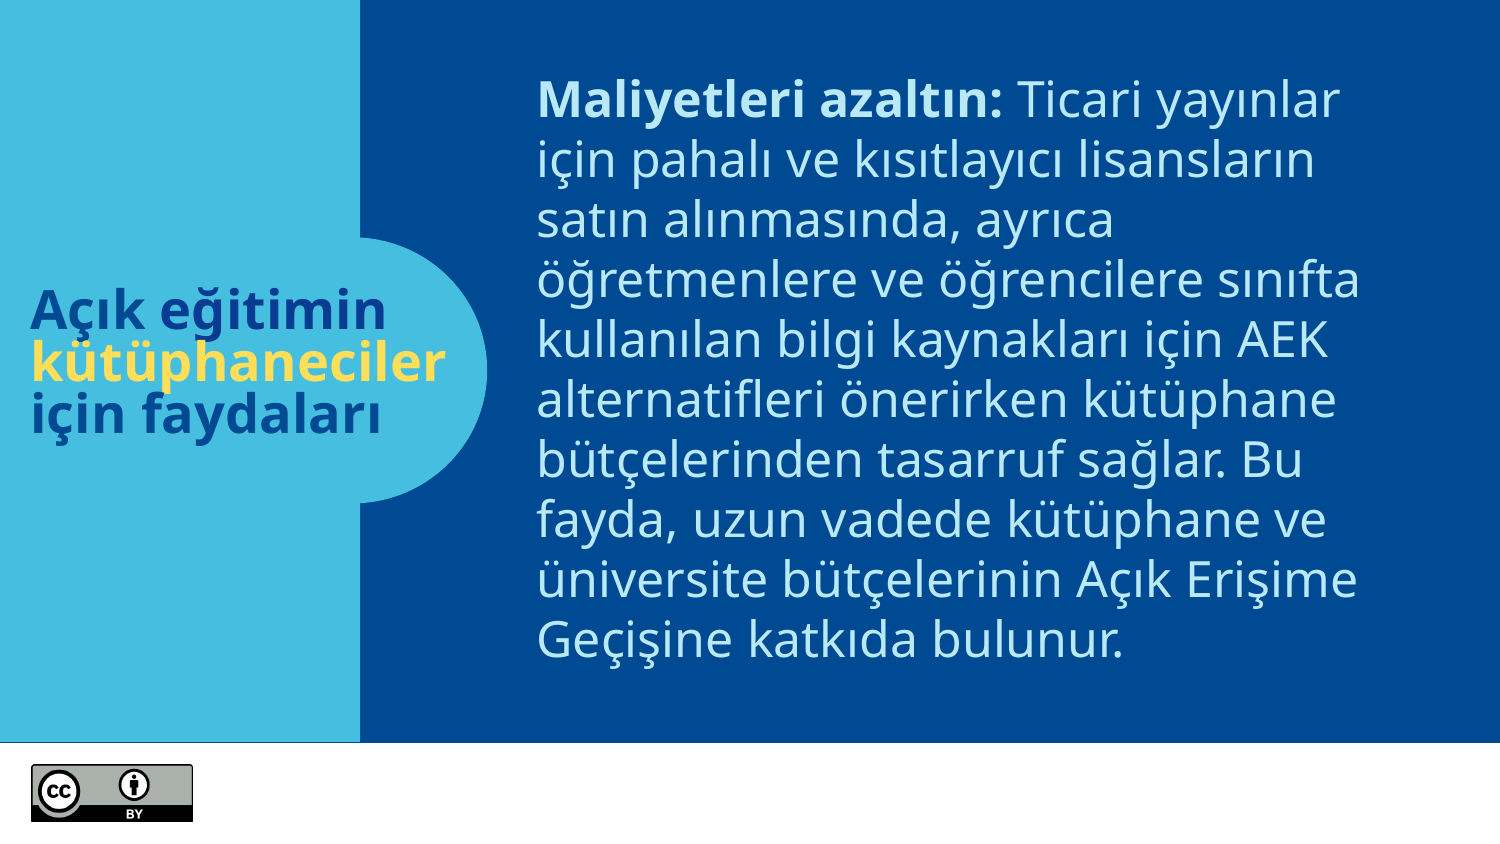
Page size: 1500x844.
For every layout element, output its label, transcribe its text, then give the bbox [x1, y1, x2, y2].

text_box [252, 459, 453, 504]
picture [31, 764, 193, 822]
text_box [0, 750, 1500, 844]
text_box Maliyetleri azaltın: Ticari yayınlar için pahalı ve kısıtlayıcı lisansların satın alınmasında, ayrıca öğretmenlere ve öğrencilere sınıfta kullanılan bilgi kaynakları için AEK alternatifleri önerirken kütüphane bütçelerinden tasarruf sağlar. Bu fayda, uzun vadede kütüphane ve üniversite bütçelerinin Açık Erişime Geçişine katkıda bulunur. [521, 52, 1436, 683]
text_box [0, 0, 361, 742]
text_box [465, 297, 488, 444]
text_box Açık eğitimin kütüphaneciler için faydaları [15, 273, 465, 459]
text_box [260, 237, 445, 273]
